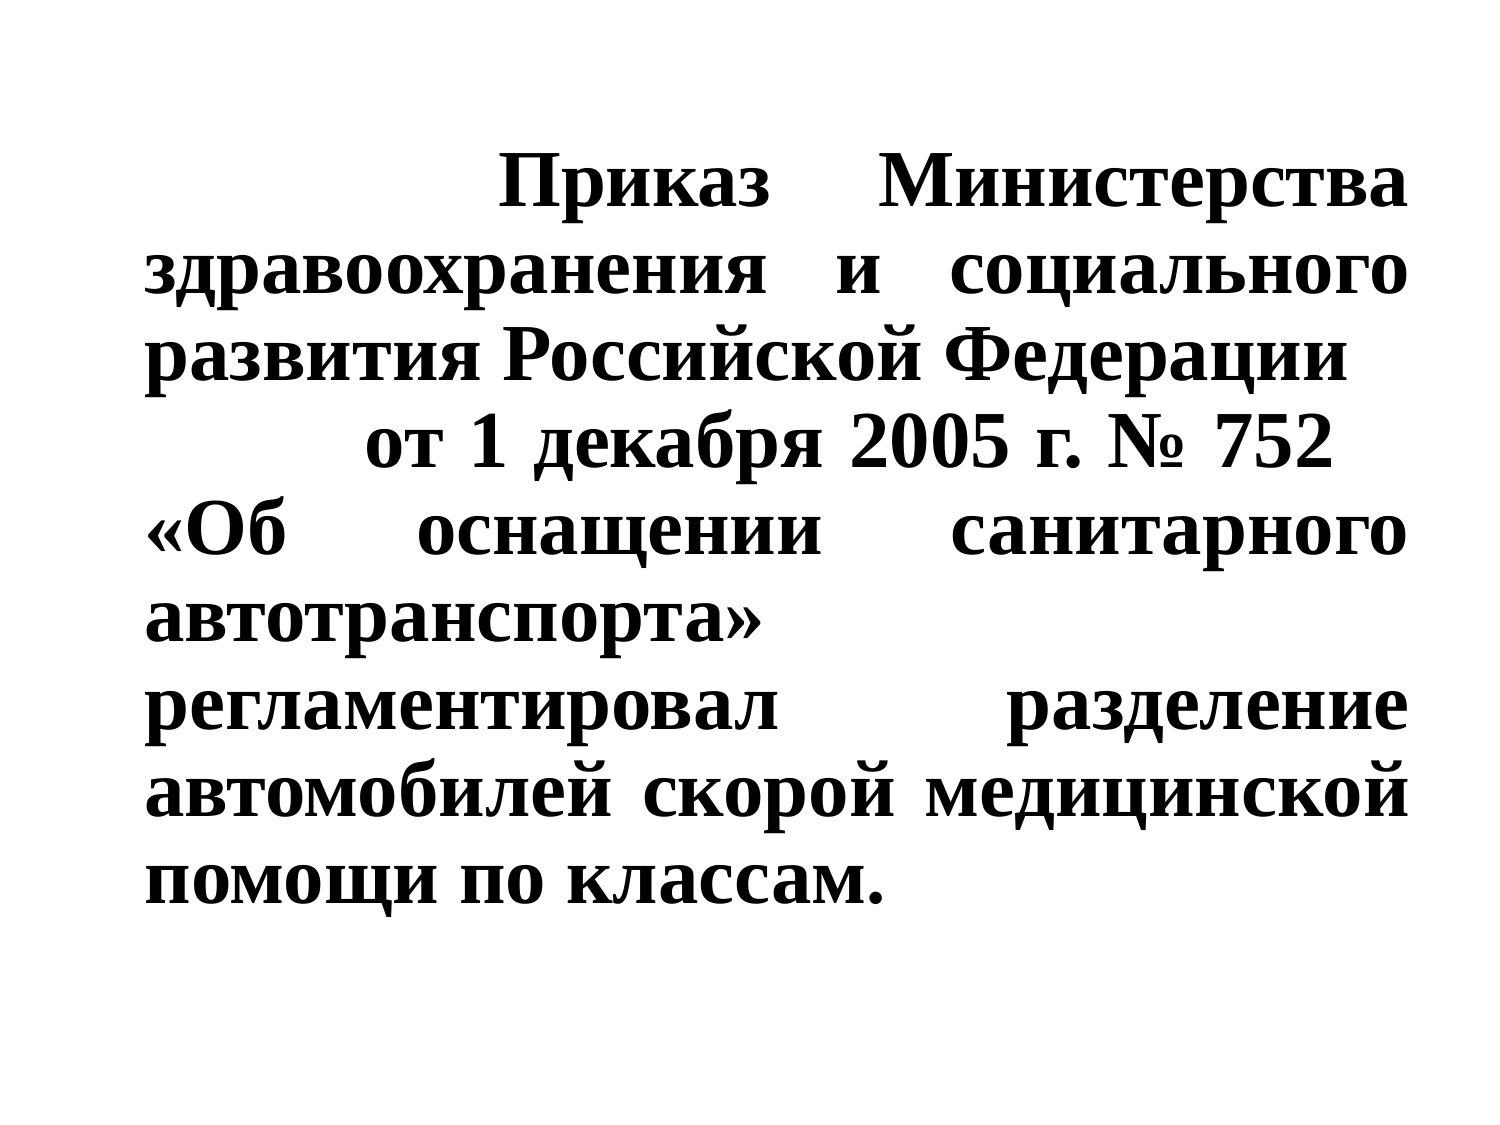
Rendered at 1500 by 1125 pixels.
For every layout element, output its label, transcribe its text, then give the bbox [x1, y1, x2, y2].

list Приказ Министерства здравоохранения и социального развития Российской Федерации от 1 декабря 2005 г. № 752 «Об оснащении санитарного автотранспорта» регламентировал разделение автомобилей скорой медицинской помощи по классам. [75, 128, 1425, 1005]
